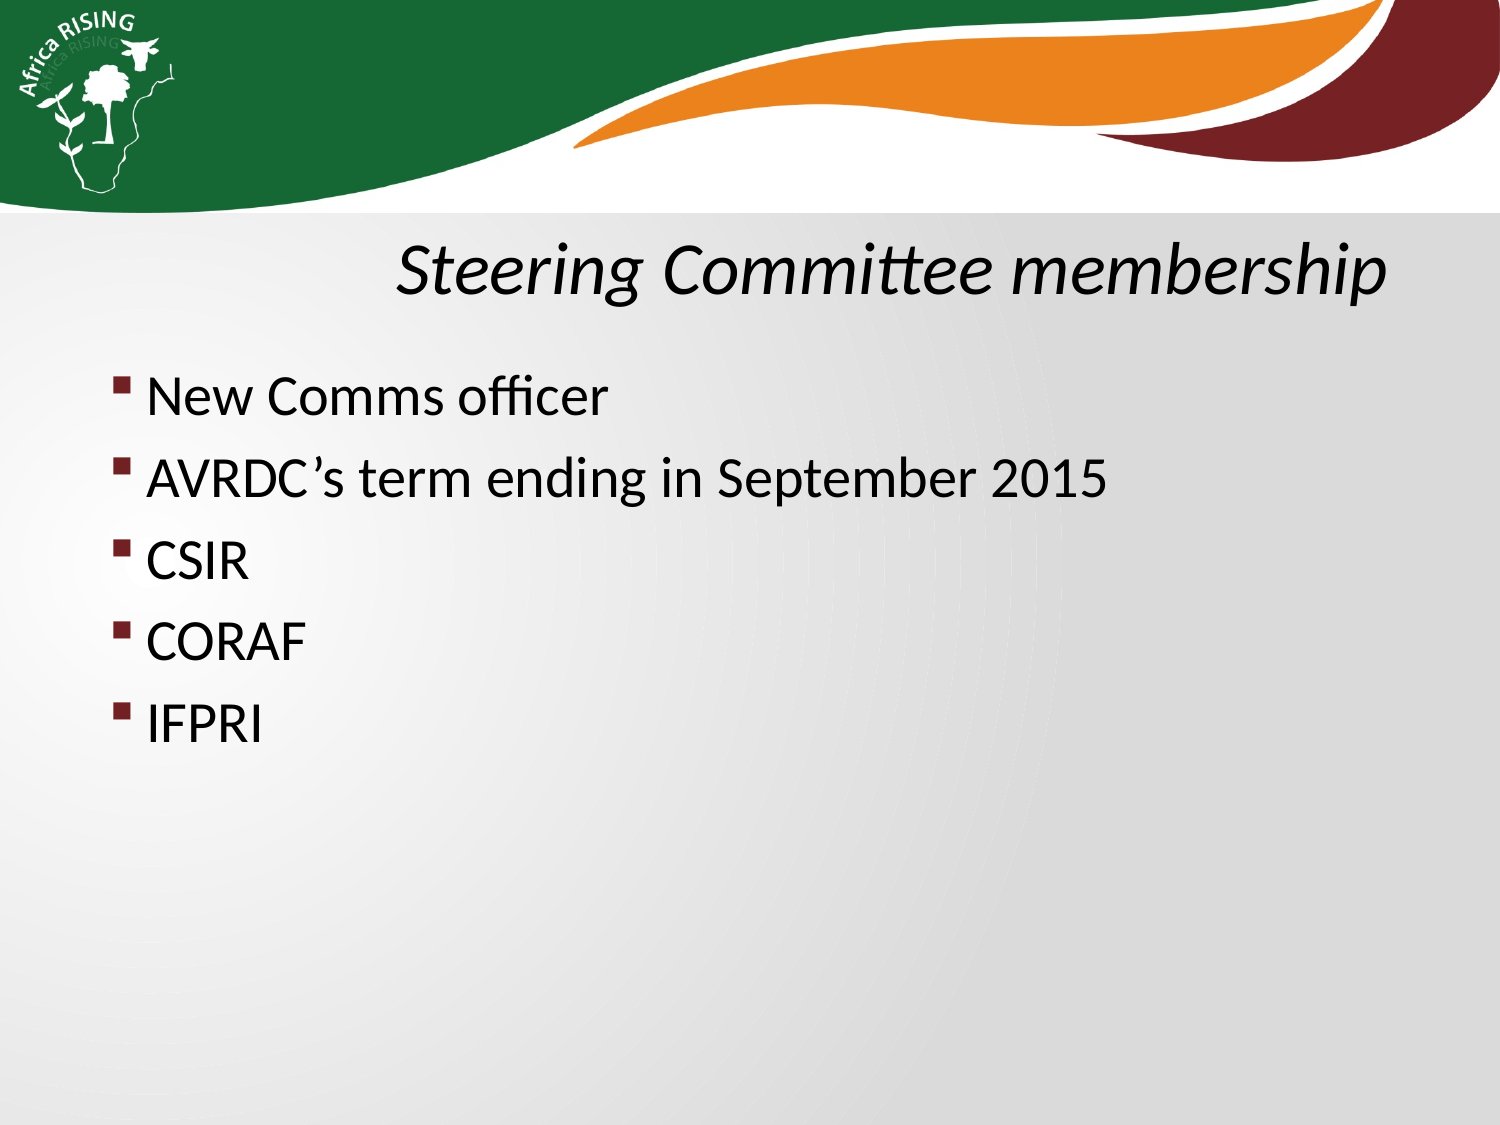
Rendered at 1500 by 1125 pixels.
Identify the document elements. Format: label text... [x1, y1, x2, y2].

list Steering Committee membership [362, 212, 1450, 313]
list New Comms officer AVRDC’s term ending in September 2015 CSIR CORAF IFPRI [75, 350, 1350, 1075]
picture [0, 0, 1500, 213]
